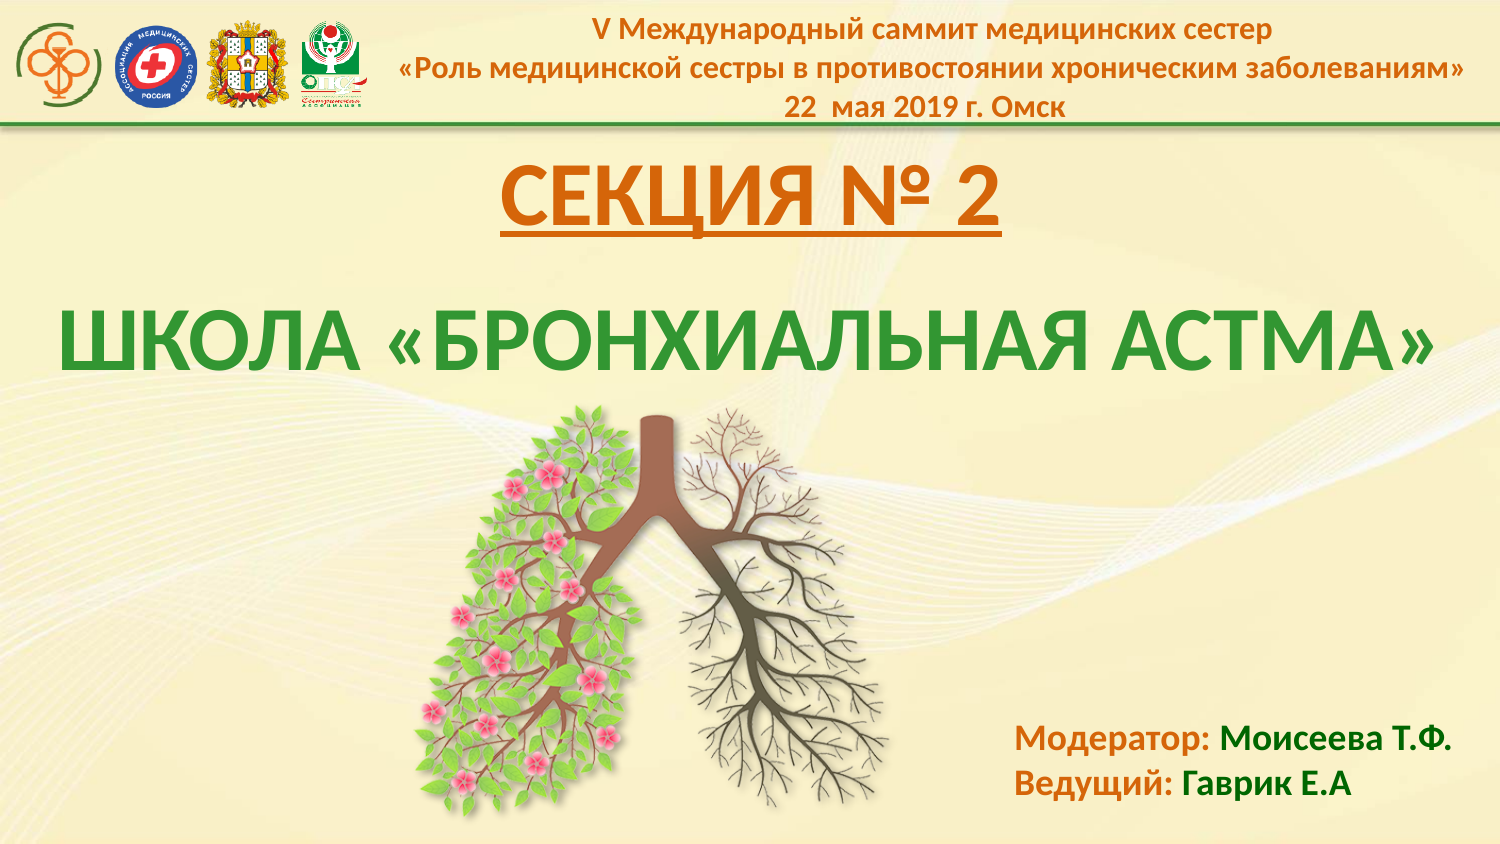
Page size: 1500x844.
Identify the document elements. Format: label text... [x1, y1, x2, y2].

text_box Модератор: Моисеева Т.Ф. Ведущий: Гаврик Е.А [999, 705, 1469, 811]
picture [0, 0, 1500, 844]
text_box СЕКЦИЯ № 2 ШКОЛА «БРОНХИАЛЬНАЯ АСТМА» [5, 126, 1497, 397]
text_box V Международный саммит медицинских сестер «Роль медицинской сестры в противостоянии хроническим заболеваниям» 22 мая 2019 г. Омск [374, 0, 1491, 131]
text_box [13, 18, 367, 111]
